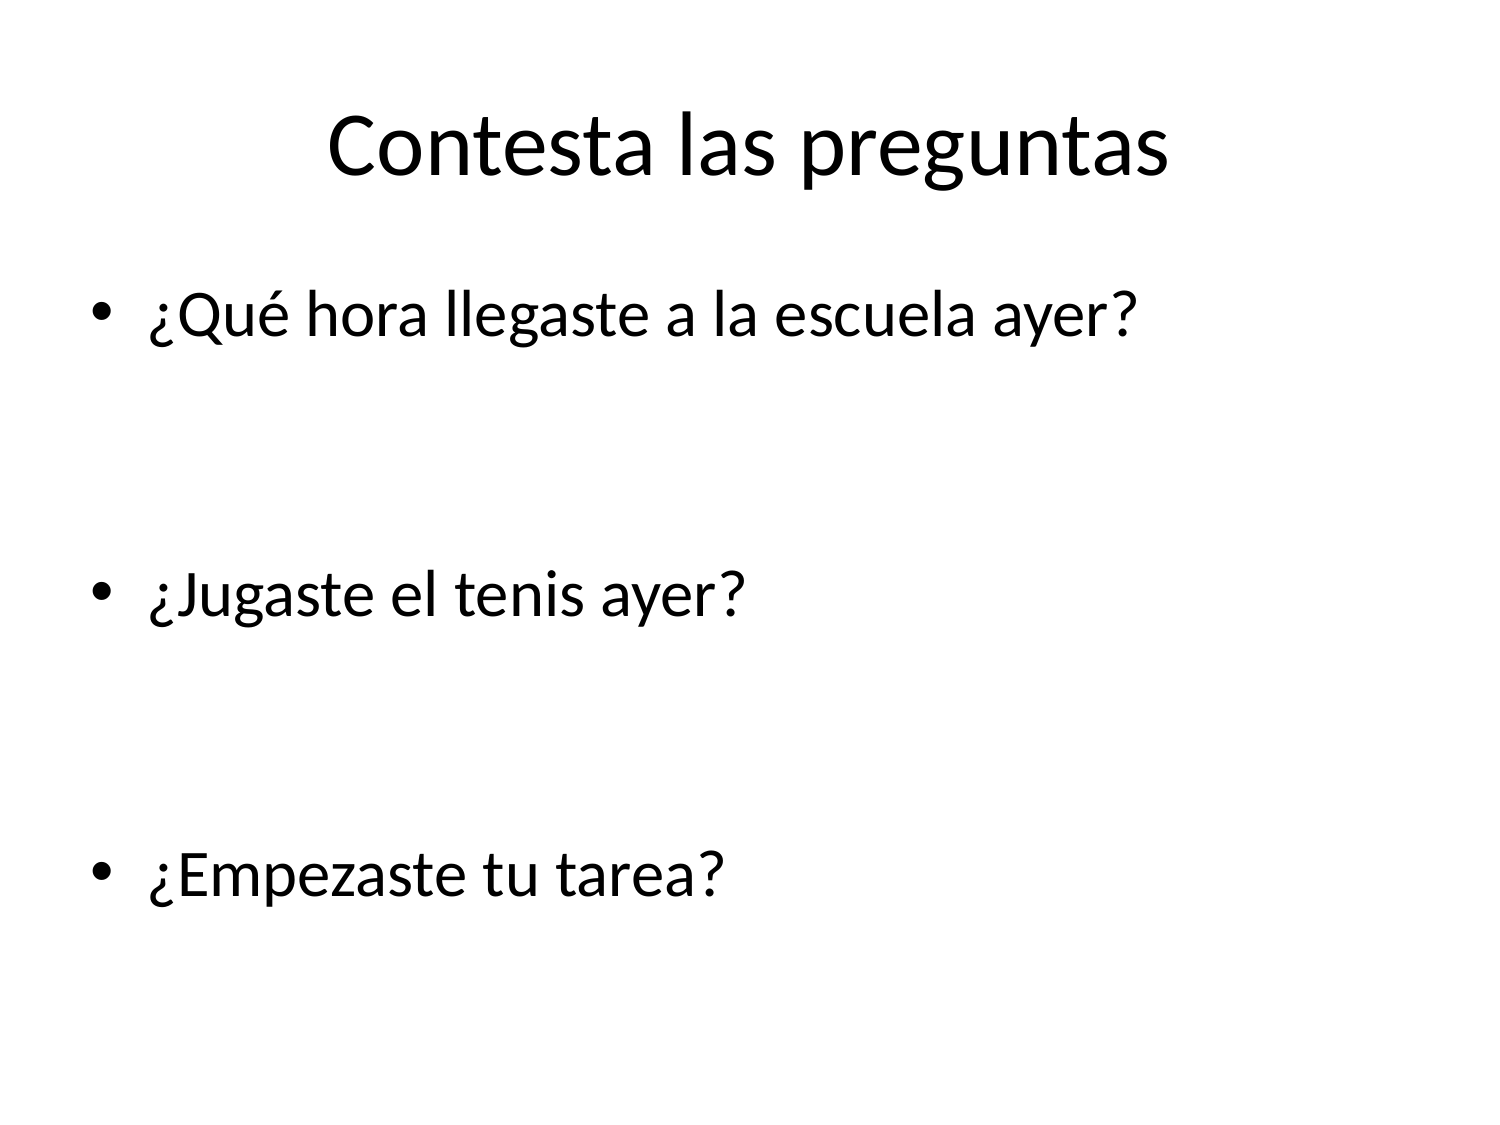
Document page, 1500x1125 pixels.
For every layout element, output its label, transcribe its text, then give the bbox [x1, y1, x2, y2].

list ¿Qué hora llegaste a la escuela ayer? ¿Jugaste el tenis ayer? ¿Empezaste tu tarea? [75, 262, 1425, 1005]
title Contesta las preguntas [75, 45, 1425, 233]
